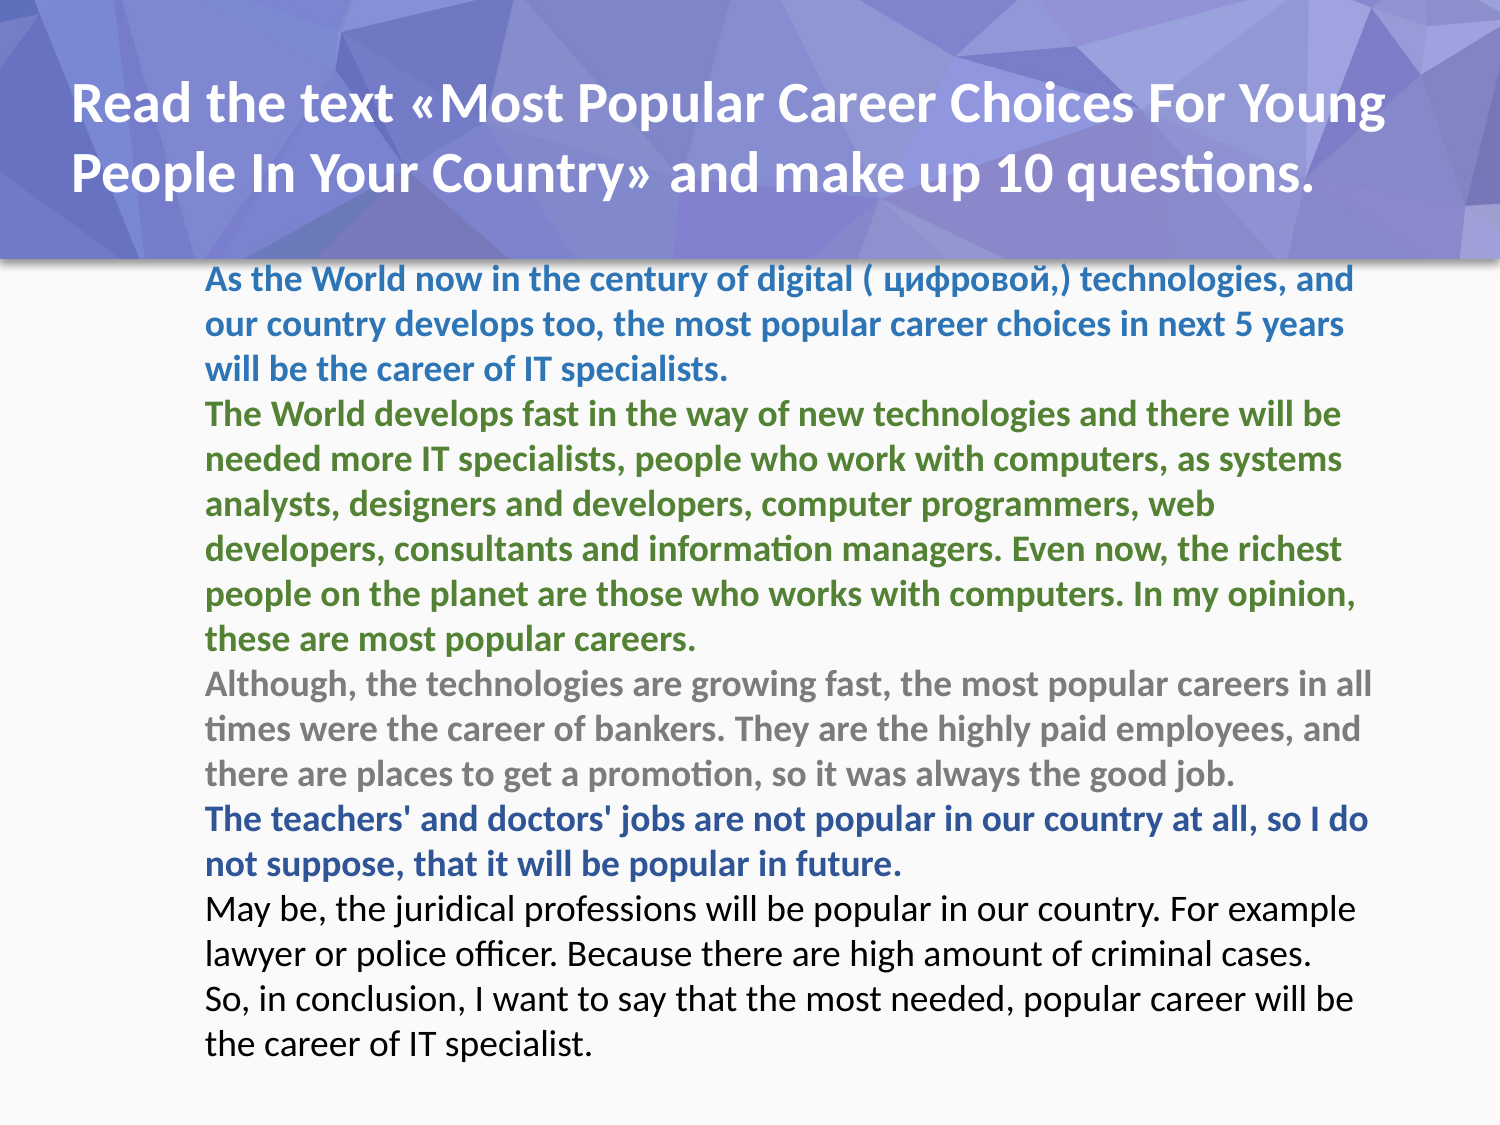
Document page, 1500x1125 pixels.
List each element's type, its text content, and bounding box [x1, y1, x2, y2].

text_box Read the text «Most Popular Career Choices For Young People In Your Country» and make up 10 questions. [56, 56, 1428, 212]
text_box As the World now in the century of digital ( цифровой,) technologies, and our country develops too, the most popular career choices in next 5 years will be the career of IT specialists. The World develops fast in the way of new technologies and there will be needed more IT specialists, people who work with computers, as systems analysts, designers and developers, computer programmers, web developers, consultants and information managers. Even now, the richest people on the planet are those who works with computers. In my opinion, these are most popular careers. Although, the technologies are growing fast, the most popular careers in all times were the career of bankers. They are the highly paid employees, and there are places to get a promotion, so it was always the good job. The teachers' and doctors' jobs are not popular in our country at all, so I do not suppose, that it will be popular in future. May be, the juridical professions will be popular in our country. For example lawyer or police officer. Because there are high amount of criminal cases. So, in conclusion, I want to say that the most needed, popular career will be the career of IT specialist. [190, 246, 1407, 1072]
picture [0, 0, 1500, 259]
